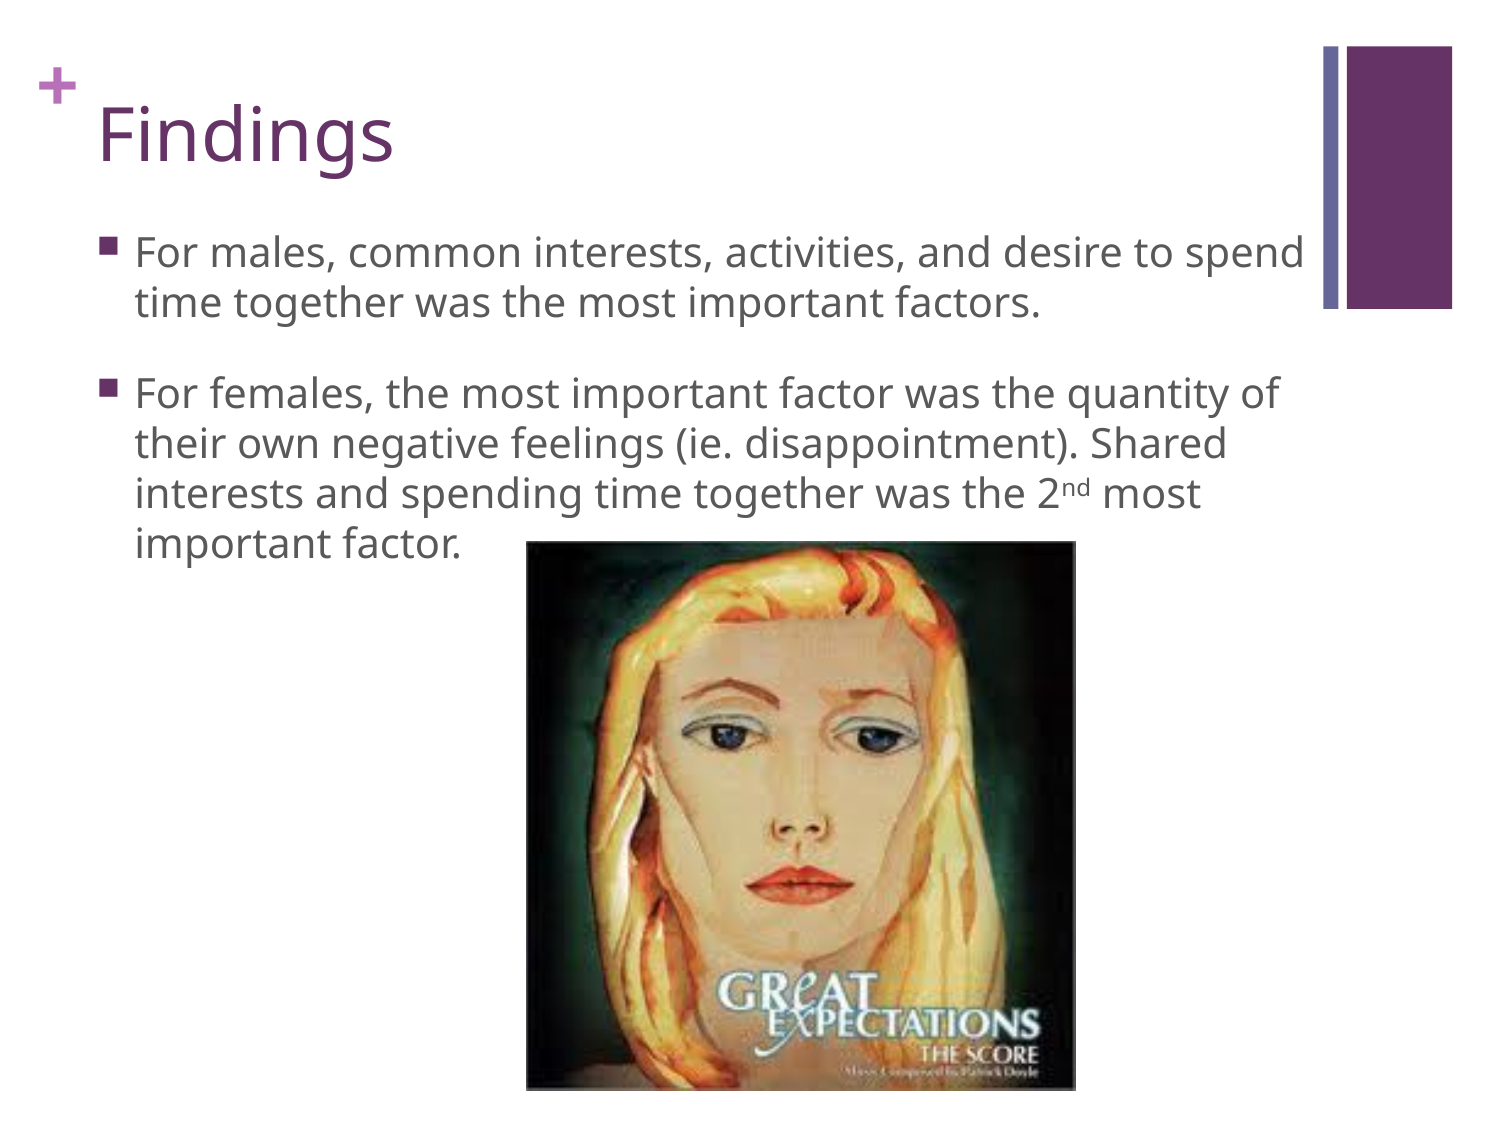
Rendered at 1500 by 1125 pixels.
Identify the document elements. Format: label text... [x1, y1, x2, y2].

list For males, common interests, activities, and desire to spend time together was the most important factors. For females, the most important factor was the quantity of their own negative feelings (ie. disappointment). Shared interests and spending time together was the 2nd most important factor. [81, 217, 1322, 898]
picture [525, 540, 1077, 1092]
title Findings [81, 79, 1322, 217]
